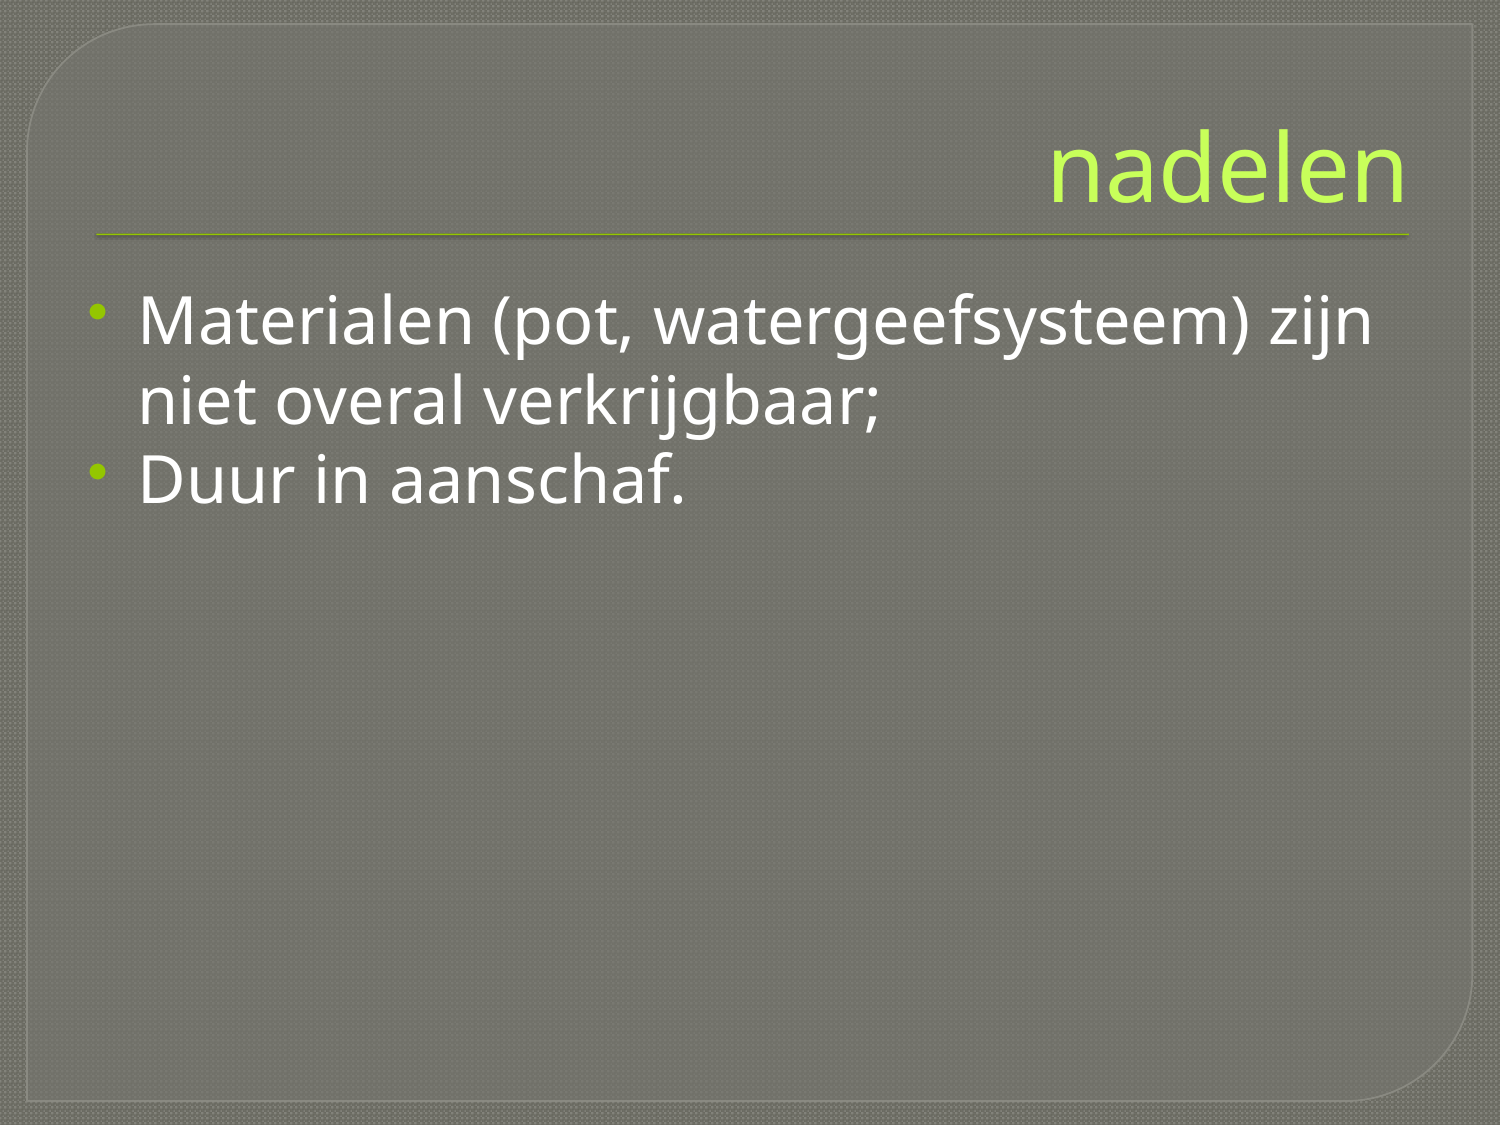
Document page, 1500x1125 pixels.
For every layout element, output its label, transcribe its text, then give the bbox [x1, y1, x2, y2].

title nadelen [75, 41, 1425, 230]
list Materialen (pot, watergeefsysteem) zijn niet overal verkrijgbaar; Duur in aanschaf. [75, 270, 1425, 1013]
